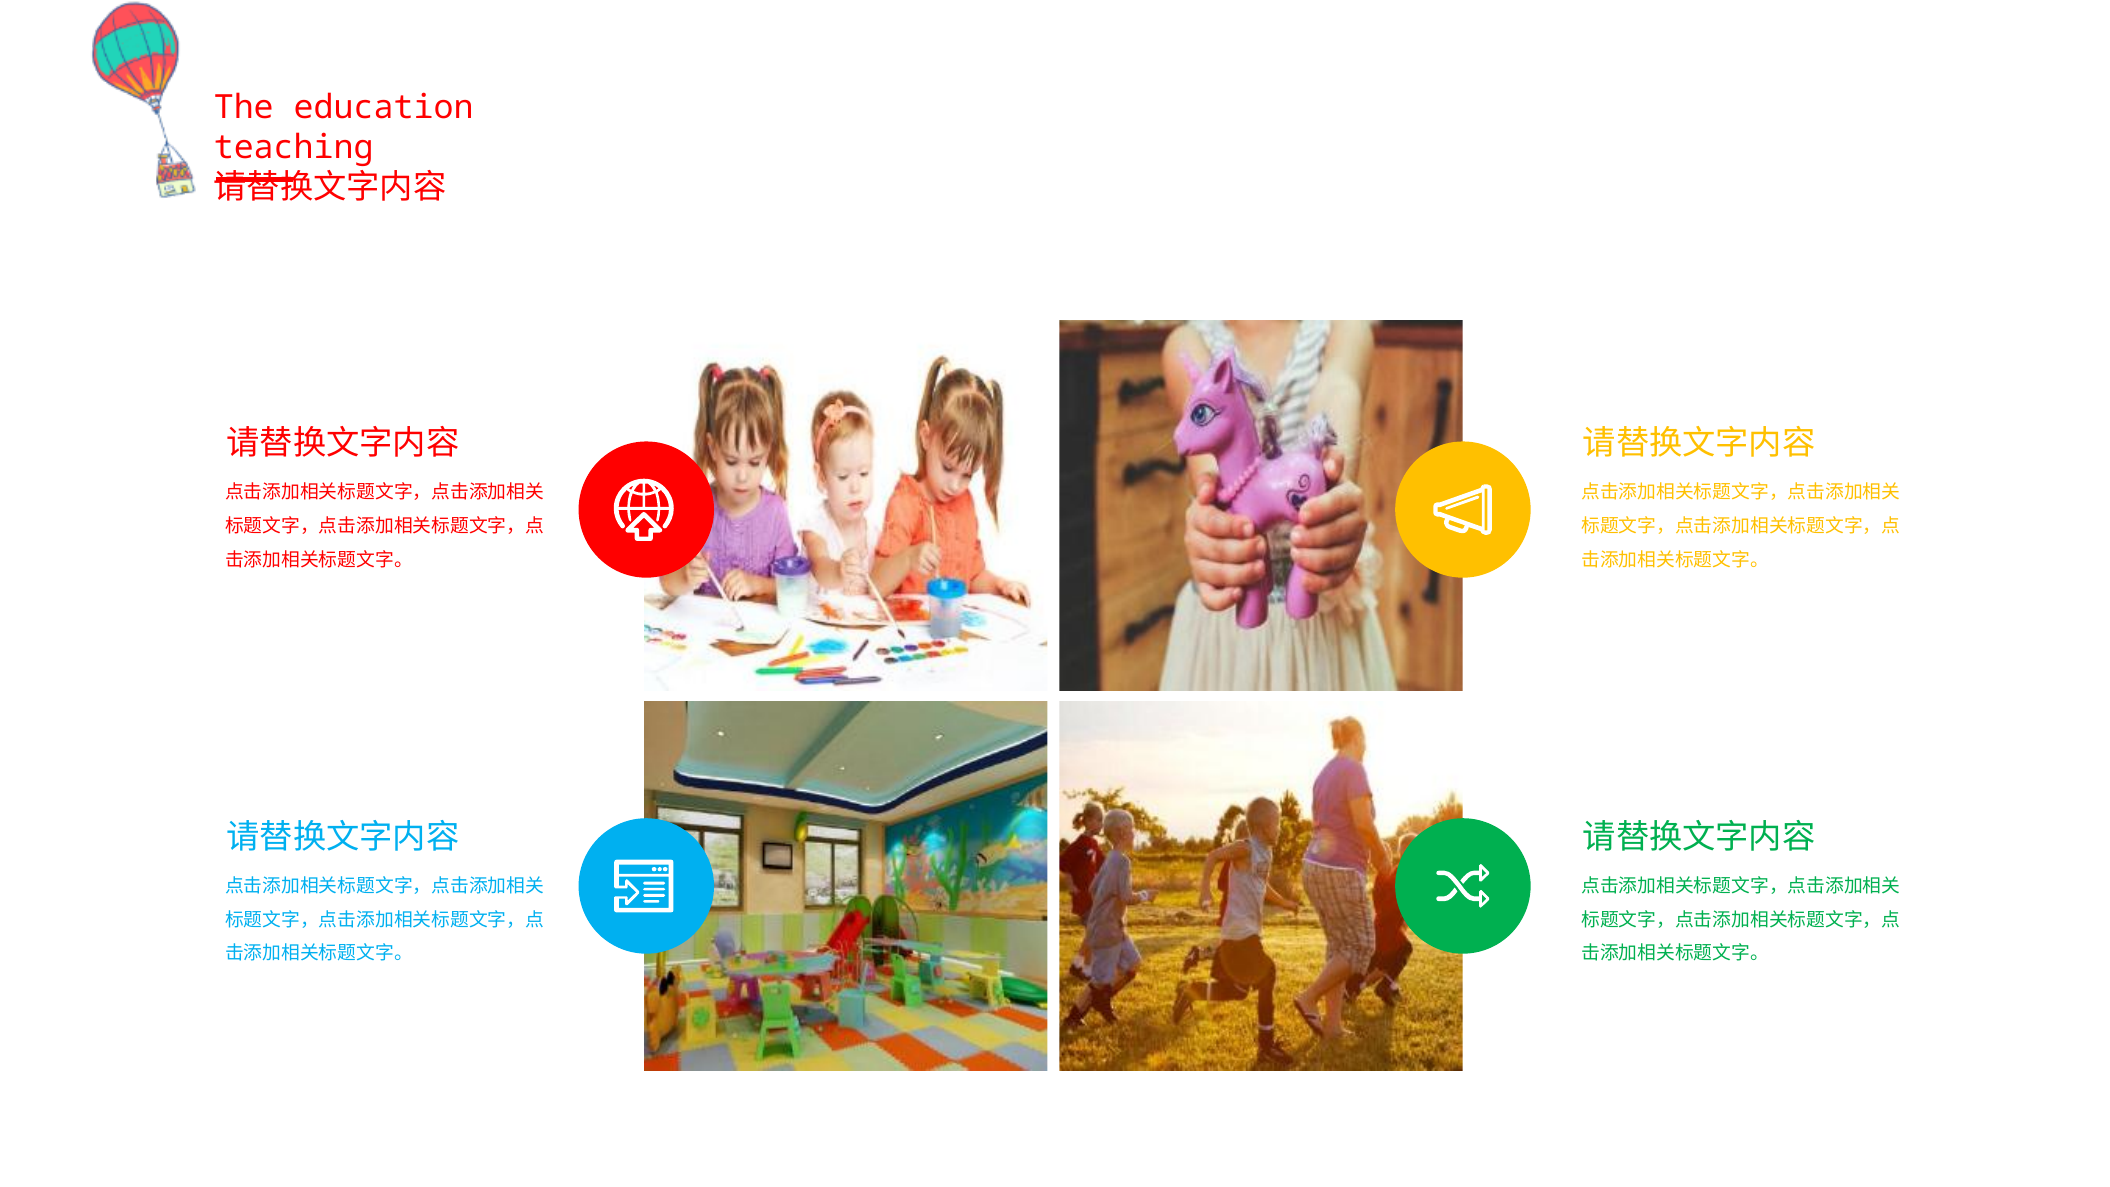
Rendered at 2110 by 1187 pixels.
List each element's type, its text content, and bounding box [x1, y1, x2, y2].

text_box [644, 320, 1048, 691]
text_box The education teaching 请替换文字内容 [192, 74, 542, 216]
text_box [578, 441, 715, 578]
text_box 点击添加相关标题文字，点击添加相关标题文字，点击添加相关标题文字，点击添加相关标题文字。 [210, 461, 577, 578]
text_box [578, 818, 715, 954]
text_box 请替换文字内容 [211, 807, 475, 862]
text_box 请替换文字内容 [1568, 807, 1831, 862]
text_box 点击添加相关标题文字，点击添加相关标题文字，点击添加相关标题文字，点击添加相关标题文字。 [210, 855, 577, 971]
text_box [1395, 818, 1531, 954]
text_box [644, 701, 1048, 1071]
text_box 点击添加相关标题文字，点击添加相关标题文字，点击添加相关标题文字，点击添加相关标题文字。 [1566, 461, 1933, 578]
text_box [1059, 320, 1463, 691]
text_box 点击添加相关标题文字，点击添加相关标题文字，点击添加相关标题文字，点击添加相关标题文字。 [1566, 855, 1933, 971]
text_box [1395, 441, 1531, 578]
text_box [1059, 701, 1463, 1071]
picture [88, 0, 199, 201]
text_box 请替换文字内容 [211, 413, 475, 469]
text_box 请替换文字内容 [1568, 413, 1831, 469]
